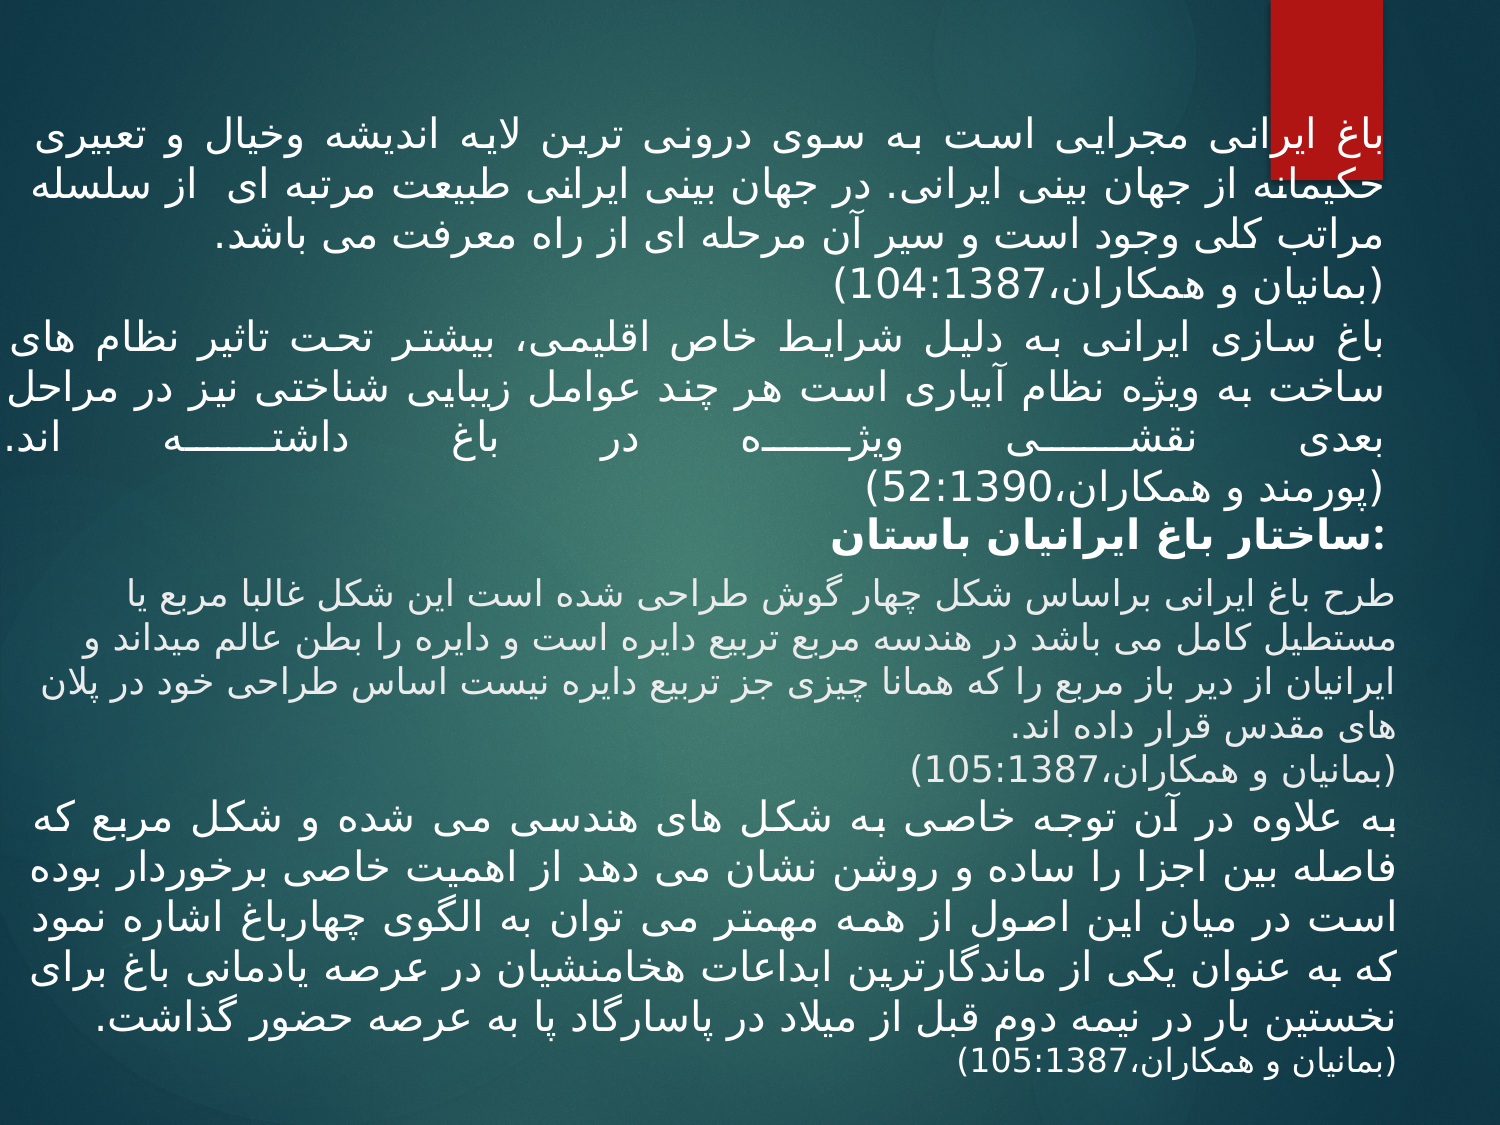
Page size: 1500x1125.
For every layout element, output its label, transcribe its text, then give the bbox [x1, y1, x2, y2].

text_box به علاوه در آن توجه خاصی به شکل های هندسی می شده و شکل مربع که فاصله بین اجزا را ساده و روشن نشان می دهد از اهمیت خاصی برخوردار بوده است در میان این اصول از همه مهمتر می توان به الگوی چهارباغ اشاره نمود که به عنوان یکی از ماندگارترین ابداعات هخامنشیان در عرصه یادمانی باغ برای نخستین بار در نیمه دوم قبل از میلاد در پاسارگاد پا به عرصه حضور گذاشت. (بمانیان و همکاران،105:1387) [14, 781, 1413, 1125]
text_box باغ سازی ایرانی به دلیل شرایط خاص اقلیمی، بیشتر تحت تاثیر نظام های ساخت به ویژه نظام آبیاری است هر چند عوامل زیبایی شناختی نیز در مراحل بعدی نقشی ویژه در باغ داشته اند. (پورمند و همکاران،52:1390) [0, 302, 1400, 517]
text_box ساختار باغ ایرانیان باستان: [512, 500, 1400, 565]
title طرح باغ ایرانی براساس شکل چهار گوش طراحی شده است این شکل غالبا مربع یا مستطیل کامل می باشد در هندسه مربع تربیع دایره است و دایره را بطن عالم میداند و ایرانیان از دیر باز مربع را که همانا چیزی جز تربیع دایره نیست اساس طراحی خود در پلان های مقدس قرار داده اند. (بمانیان و همکاران،105:1387) [14, 562, 1413, 781]
text_box باغ ایرانی مجرایی است به سوی درونی ترین لایه اندیشه وخیال و تعبیری حکیمانه از جهان بینی ایرانی. در جهان بینی ایرانی طبیعت مرتبه ای از سلسله مراتب کلی وجود است و سیر آن مرحله ای از راه معرفت می باشد. (بمانیان و همکاران،104:1387) [14, 99, 1400, 375]
